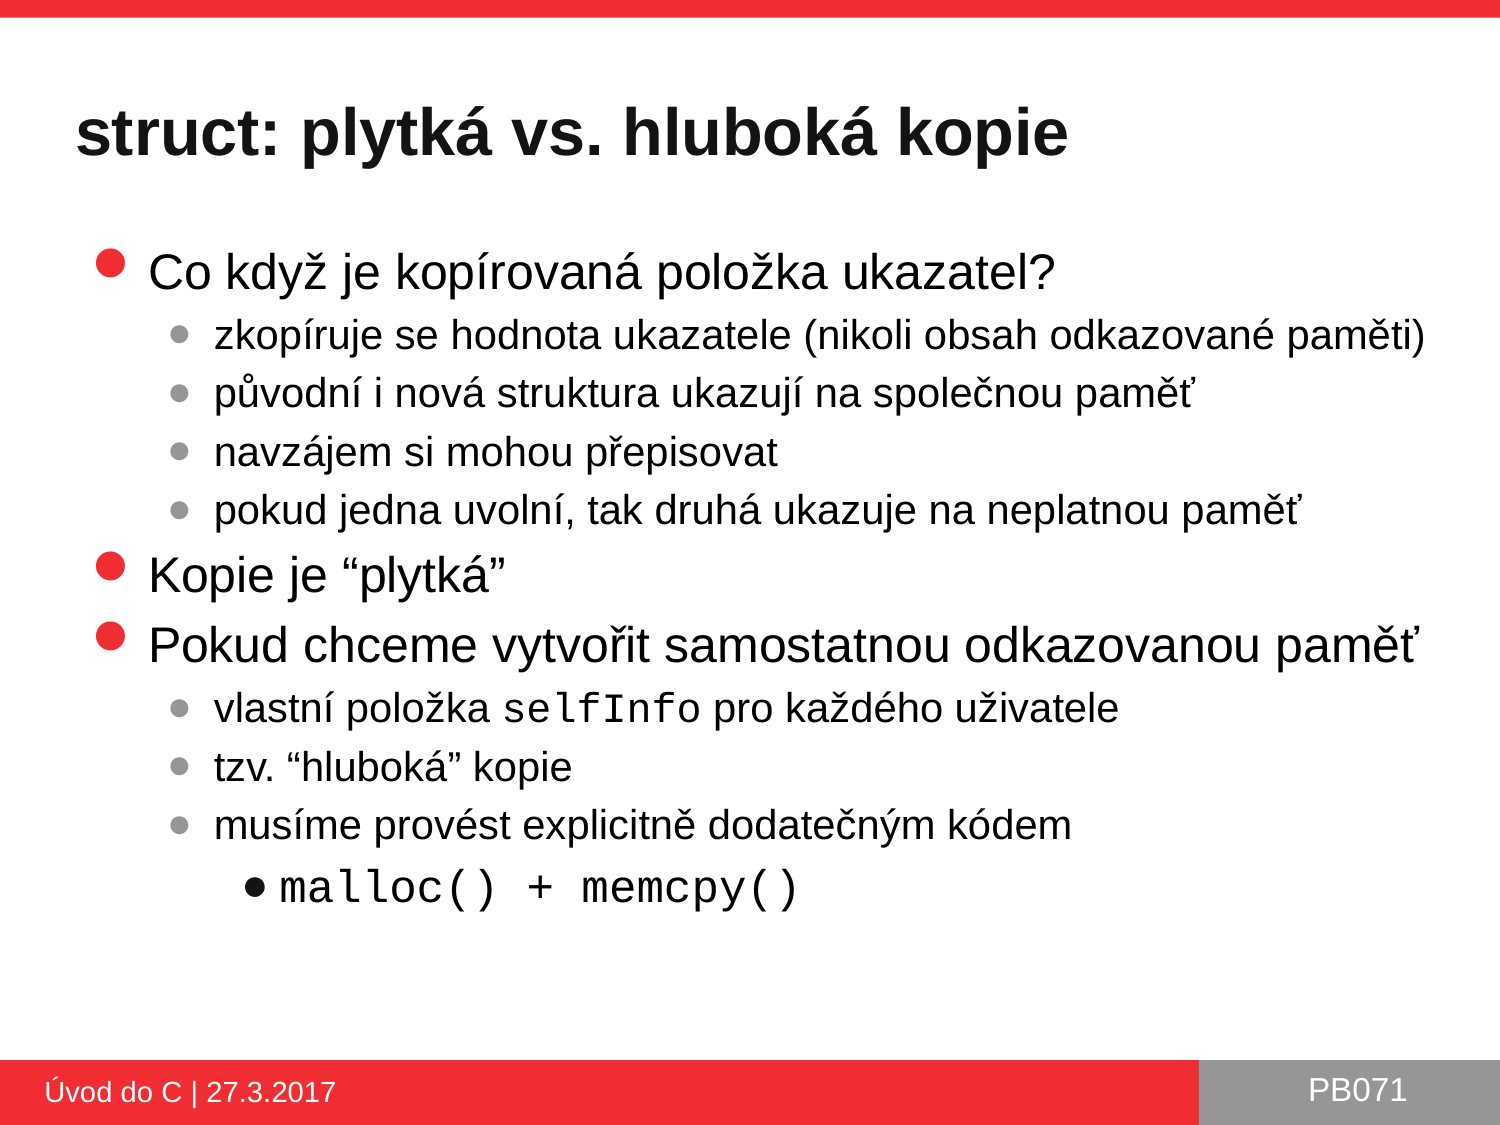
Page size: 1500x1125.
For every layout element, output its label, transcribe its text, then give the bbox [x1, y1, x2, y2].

title struct: plytká vs. hluboká kopie [75, 45, 1471, 208]
list Co když je kopírovaná položka ukazatel? zkopíruje se hodnota ukazatele (nikoli obsah odkazované paměti) původní i nová struktura ukazují na společnou paměť navzájem si mohou přepisovat pokud jedna uvolní, tak druhá ukazuje na neplatnou paměť Kopie je “plytká” Pokud chceme vytvořit samostatnou odkazovanou paměť vlastní položka selfInfo pro každého uživatele tzv. “hluboká” kopie musíme provést explicitně dodatečným kódem malloc() + memcpy() [76, 231, 1459, 1024]
footer Úvod do C | 27.3.2017 [29, 1065, 1199, 1125]
